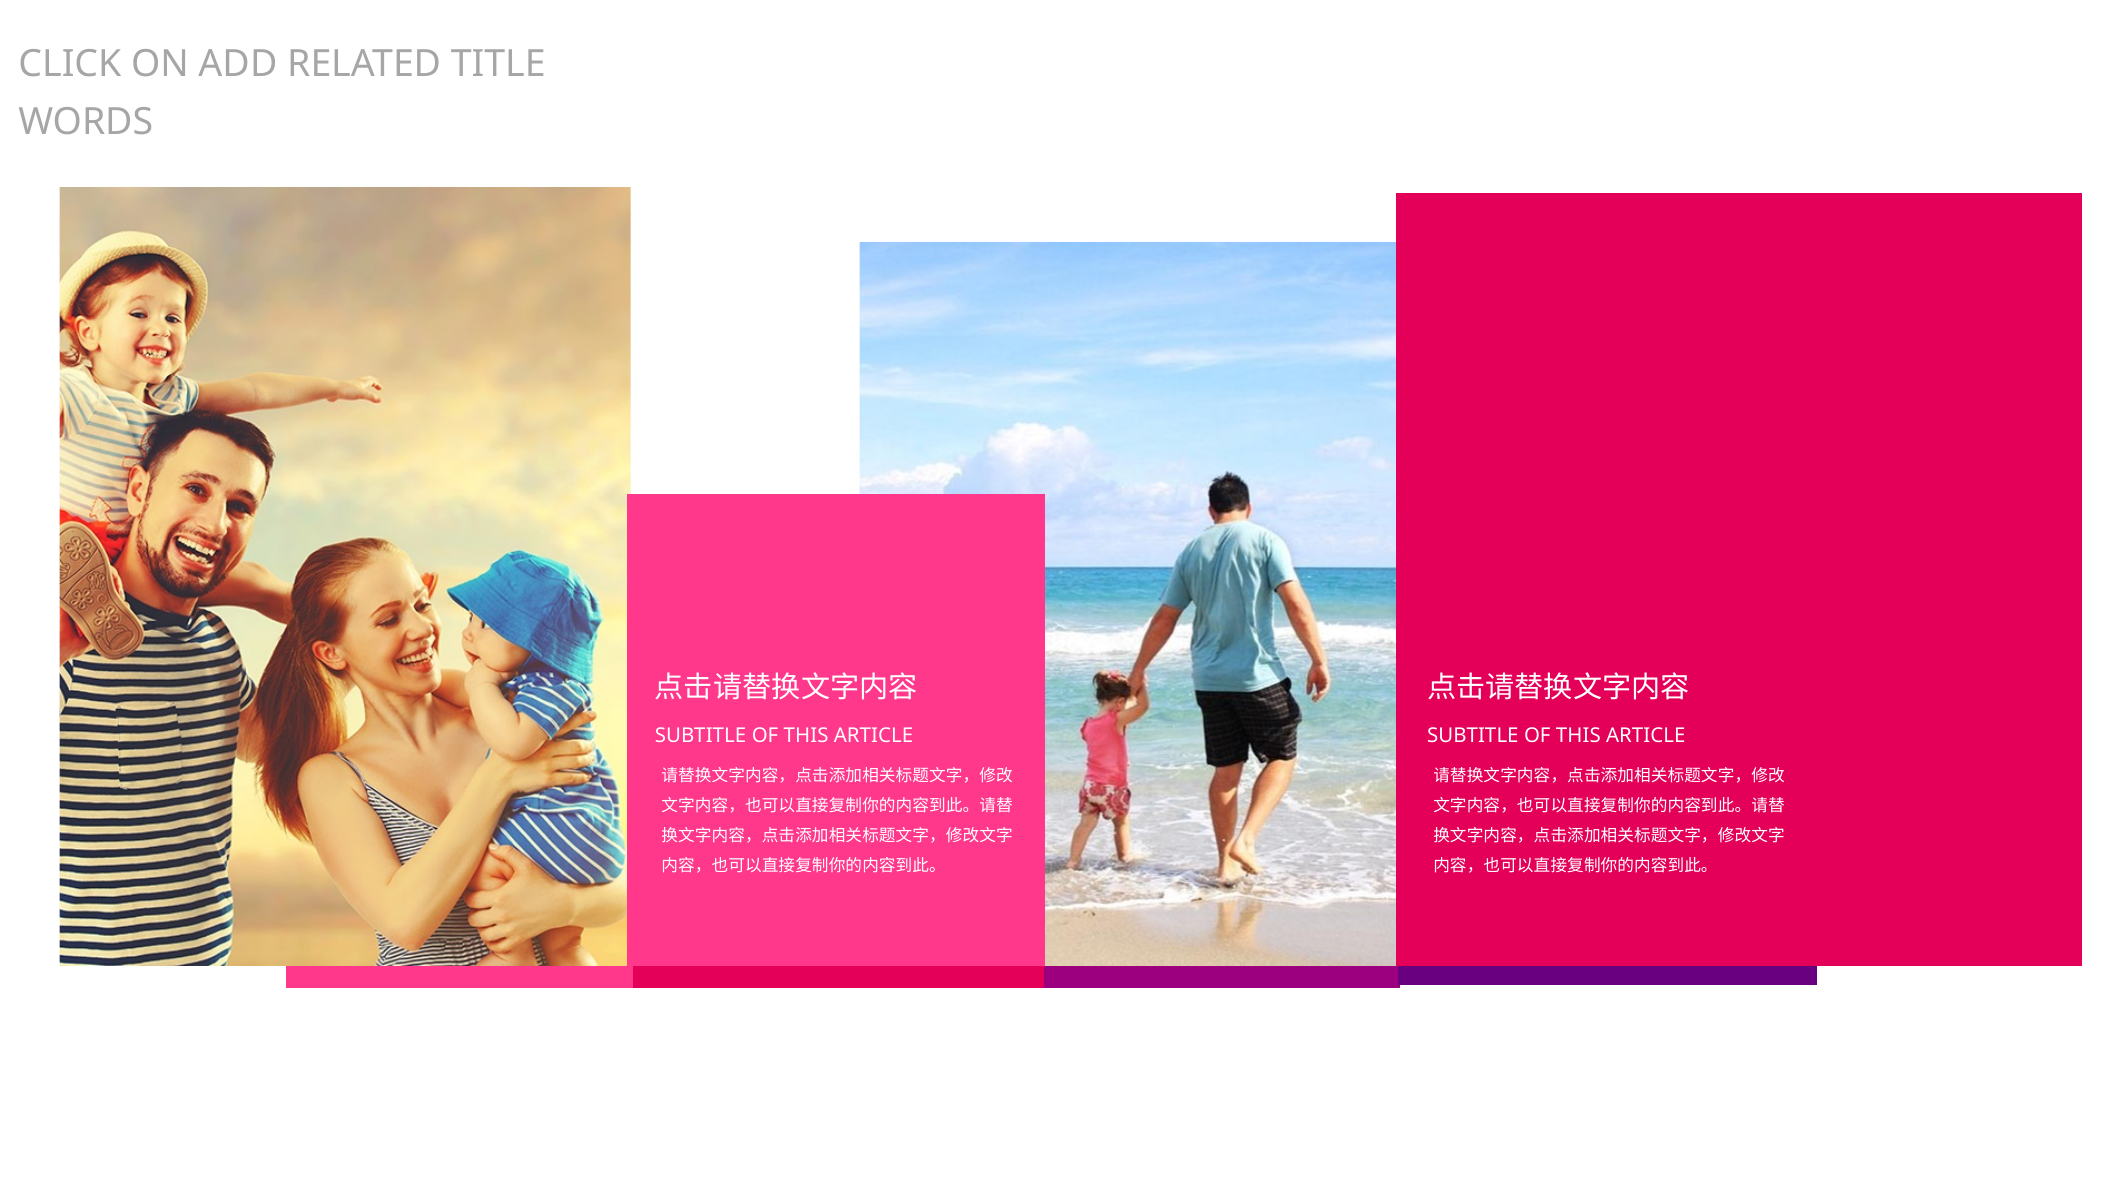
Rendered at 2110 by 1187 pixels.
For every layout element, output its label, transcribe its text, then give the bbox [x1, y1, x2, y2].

text_box [626, 494, 1046, 966]
text_box 请替换文字内容，点击添加相关标题文字，修改文字内容，也可以直接复制你的内容到此。请替换文字内容，点击添加相关标题文字，修改文字内容，也可以直接复制你的内容到此。 [661, 754, 1019, 872]
text_box SUBTITLE OF THIS ARTICLE [1427, 719, 1776, 749]
text_box 点击请替换文字内容 [654, 662, 937, 709]
text_box 请替换文字内容，点击添加相关标题文字，修改文字内容，也可以直接复制你的内容到此。请替换文字内容，点击添加相关标题文字，修改文字内容，也可以直接复制你的内容到此。 [1433, 754, 1791, 872]
text_box [859, 241, 1396, 965]
text_box CLICK ON ADD RELATED TITLE WORDS [3, 18, 595, 150]
text_box 点击请替换文字内容 [1427, 662, 1709, 709]
text_box SUBTITLE OF THIS ARTICLE [654, 719, 1004, 749]
text_box [1396, 193, 2083, 966]
text_box [1044, 965, 1400, 988]
text_box [58, 186, 632, 967]
text_box [286, 965, 633, 988]
text_box [633, 966, 1044, 988]
text_box [1398, 965, 1818, 986]
